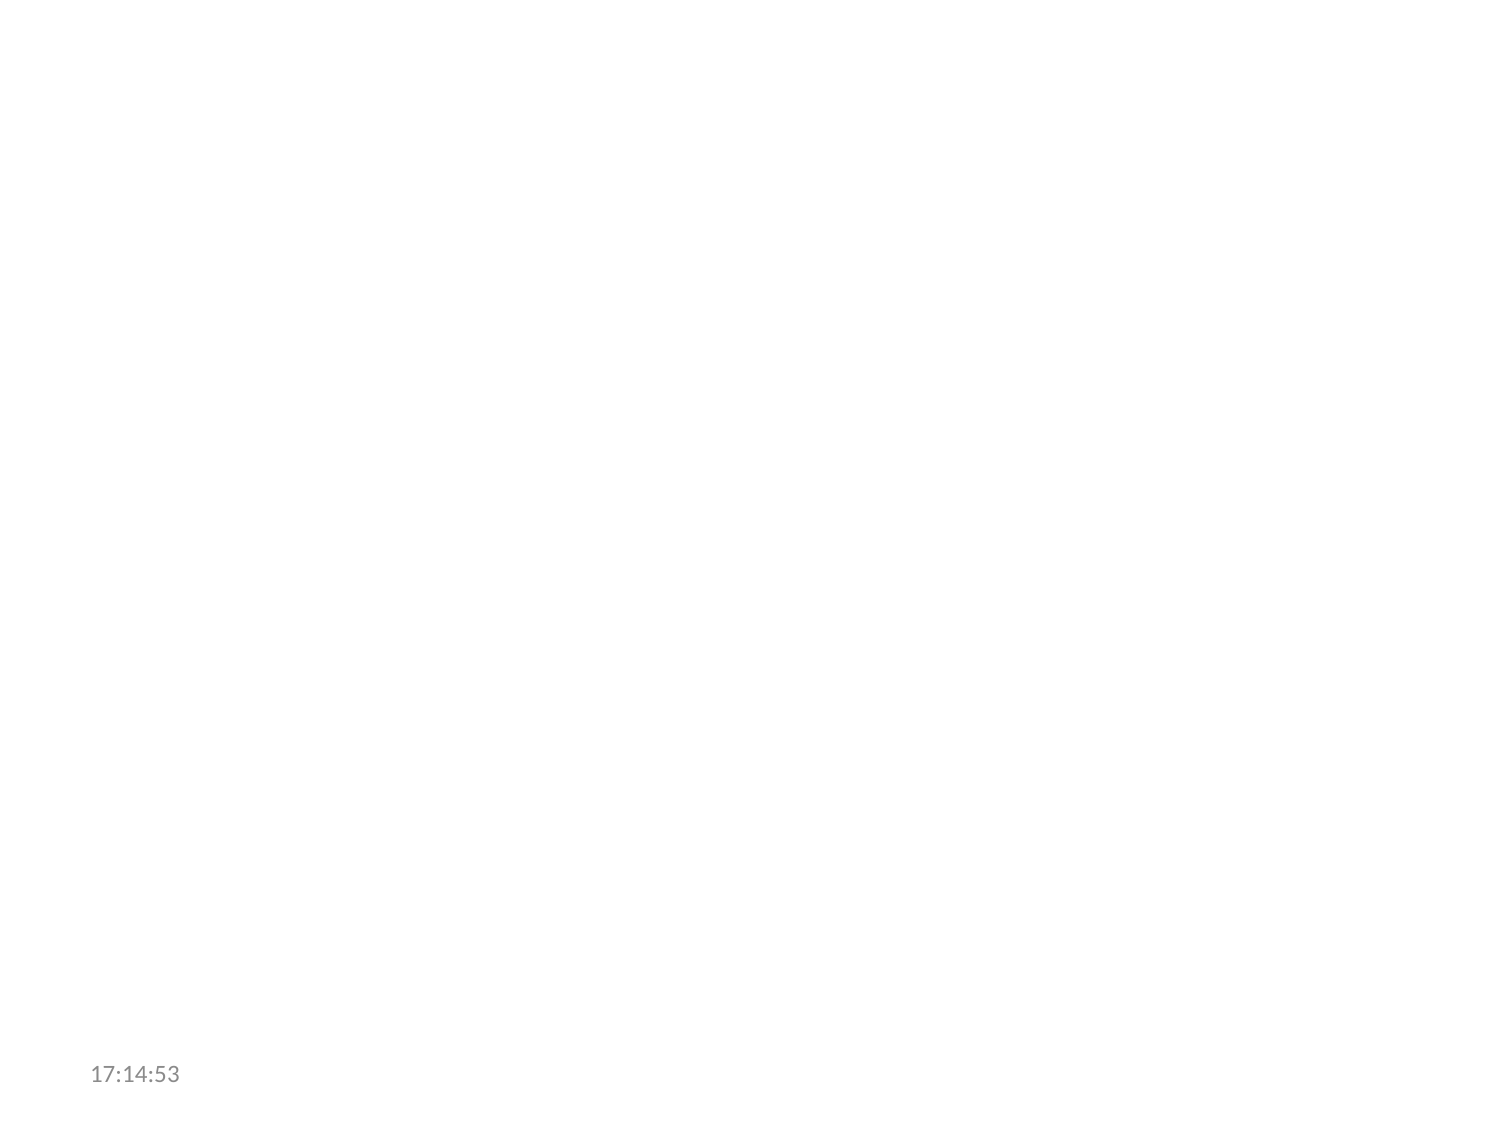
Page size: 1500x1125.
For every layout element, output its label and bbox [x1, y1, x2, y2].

slide_number [75, 1042, 425, 1103]
